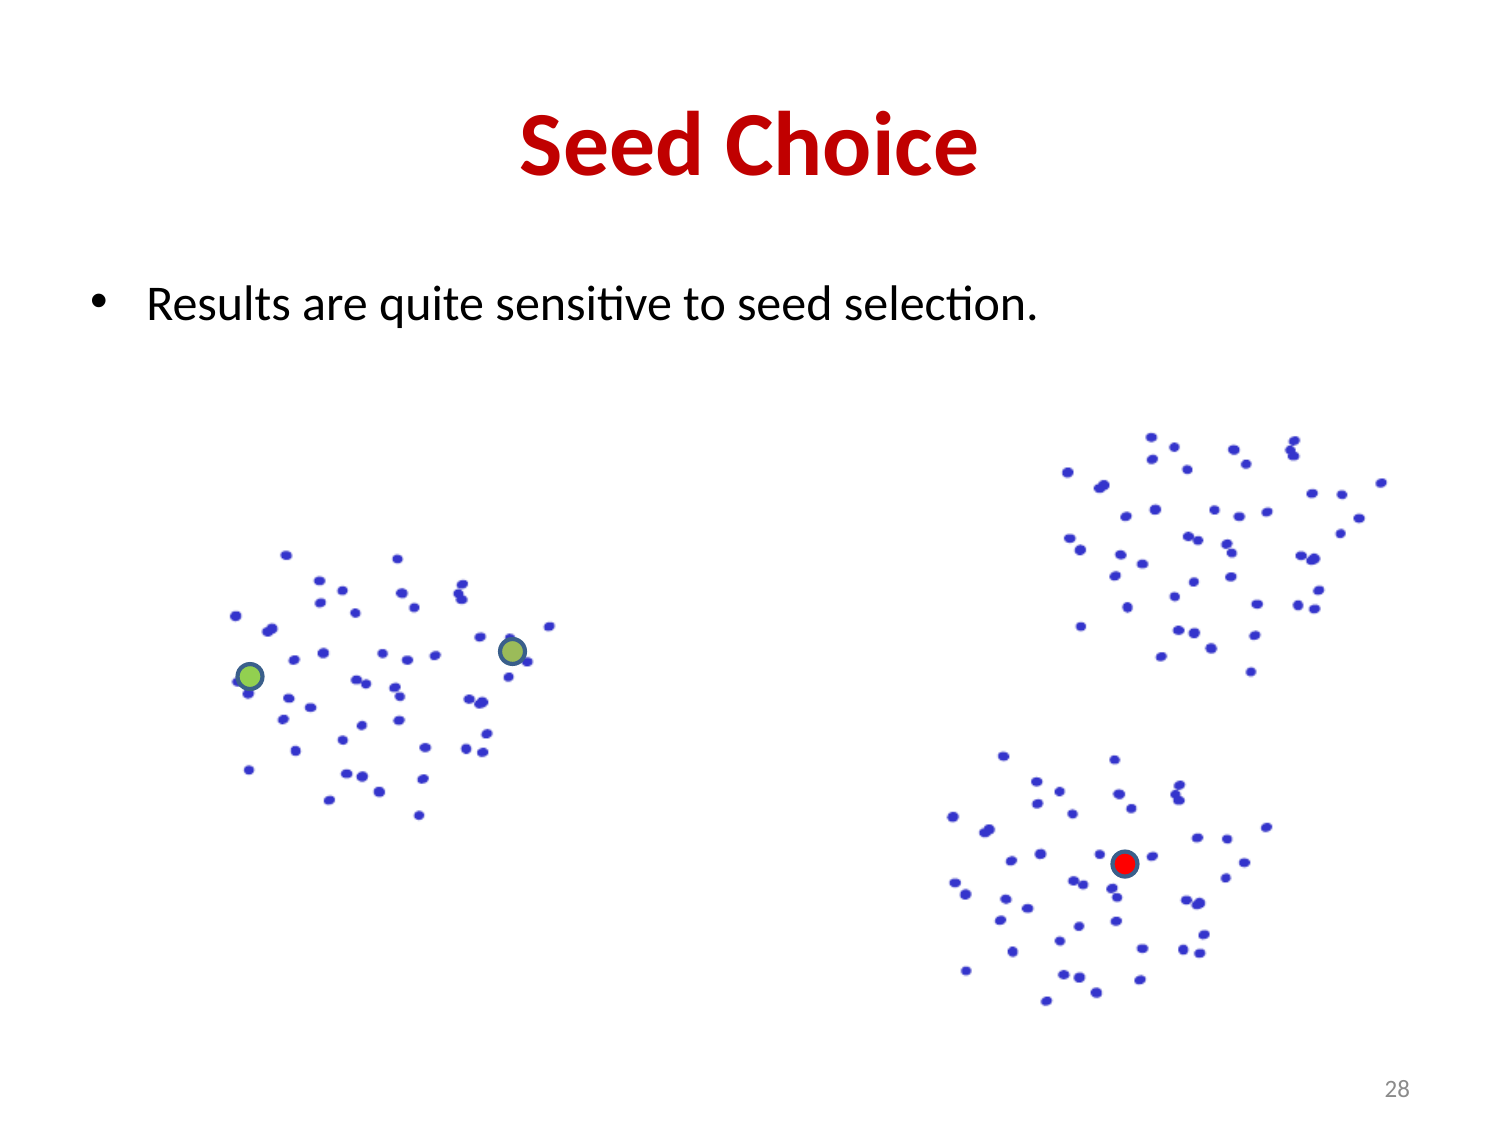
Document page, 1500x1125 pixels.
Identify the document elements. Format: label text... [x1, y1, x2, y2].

title Seed Choice [75, 45, 1425, 233]
text_box Results are quite sensitive to seed selection. [74, 262, 1425, 1075]
picture [174, 424, 1407, 1012]
